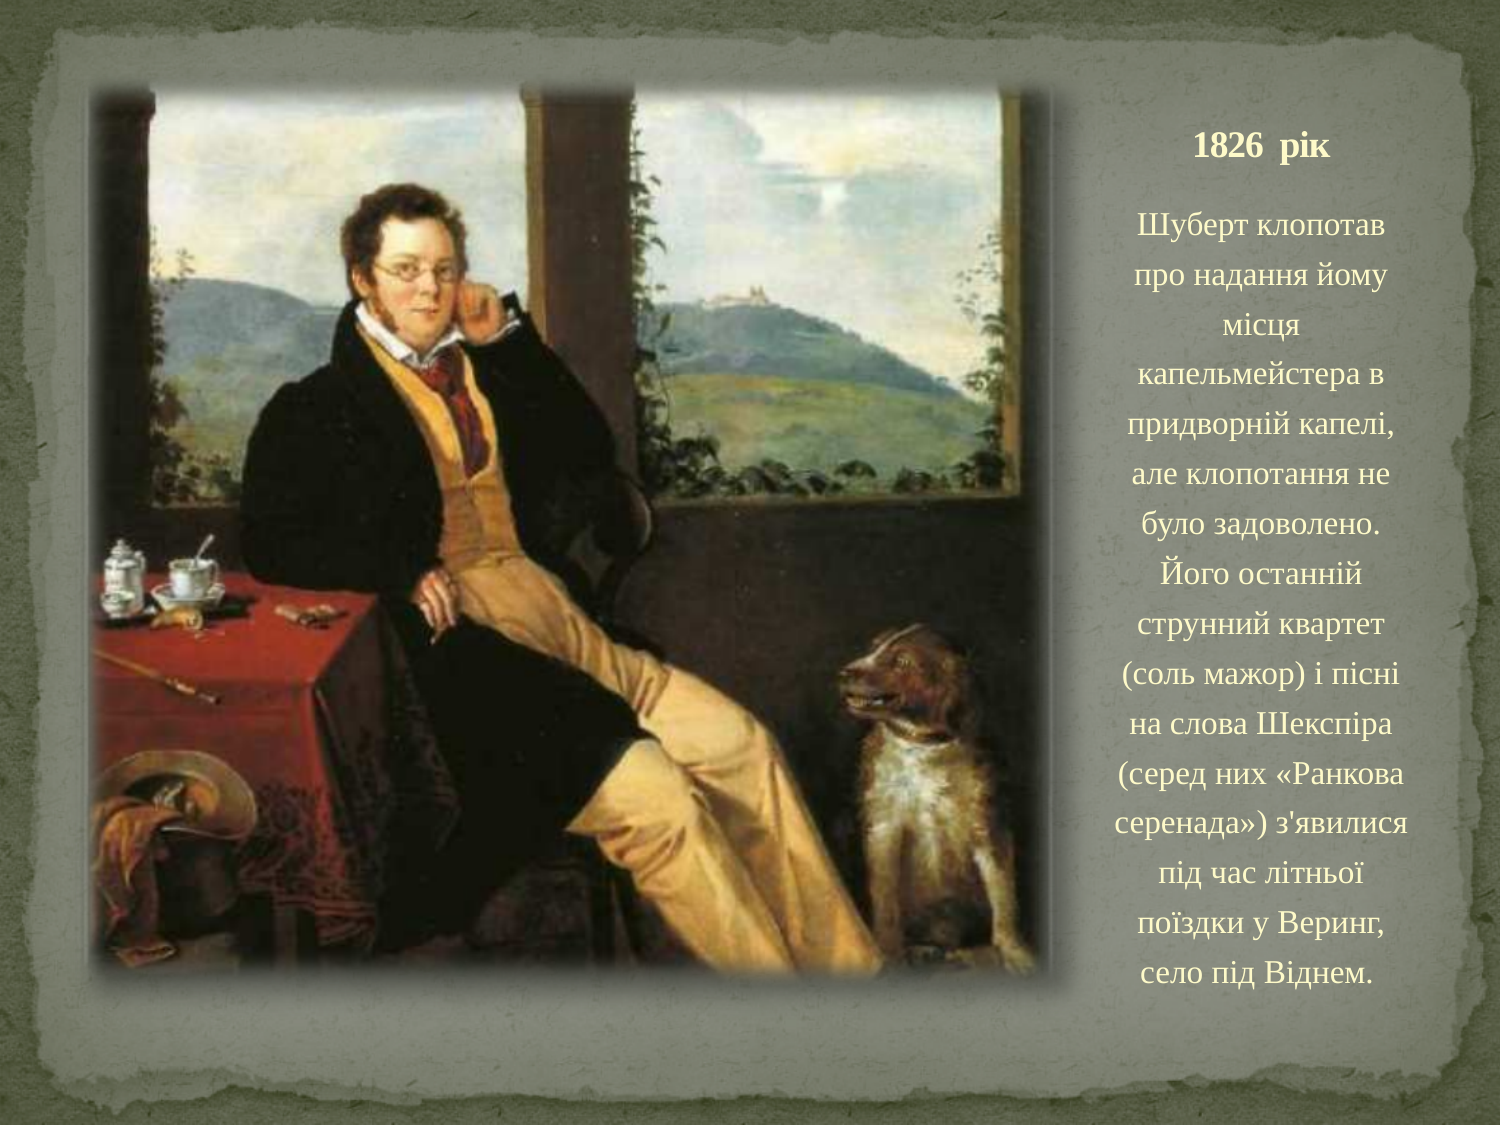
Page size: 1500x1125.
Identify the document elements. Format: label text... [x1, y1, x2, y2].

list Шуберт клопотав про надання йому місця капельмейстера в придворній капелі, але клопотання не було задоволено. Його останній струнний квартет (соль мажор) і пісні на слова Шекспіра (серед них «Ранкова серенада») з'явилися під час літньої поїздки у Веринг, село під Віднем. [1092, 184, 1431, 1000]
title 1826 рік [1087, 74, 1425, 173]
picture [75, 75, 1061, 986]
